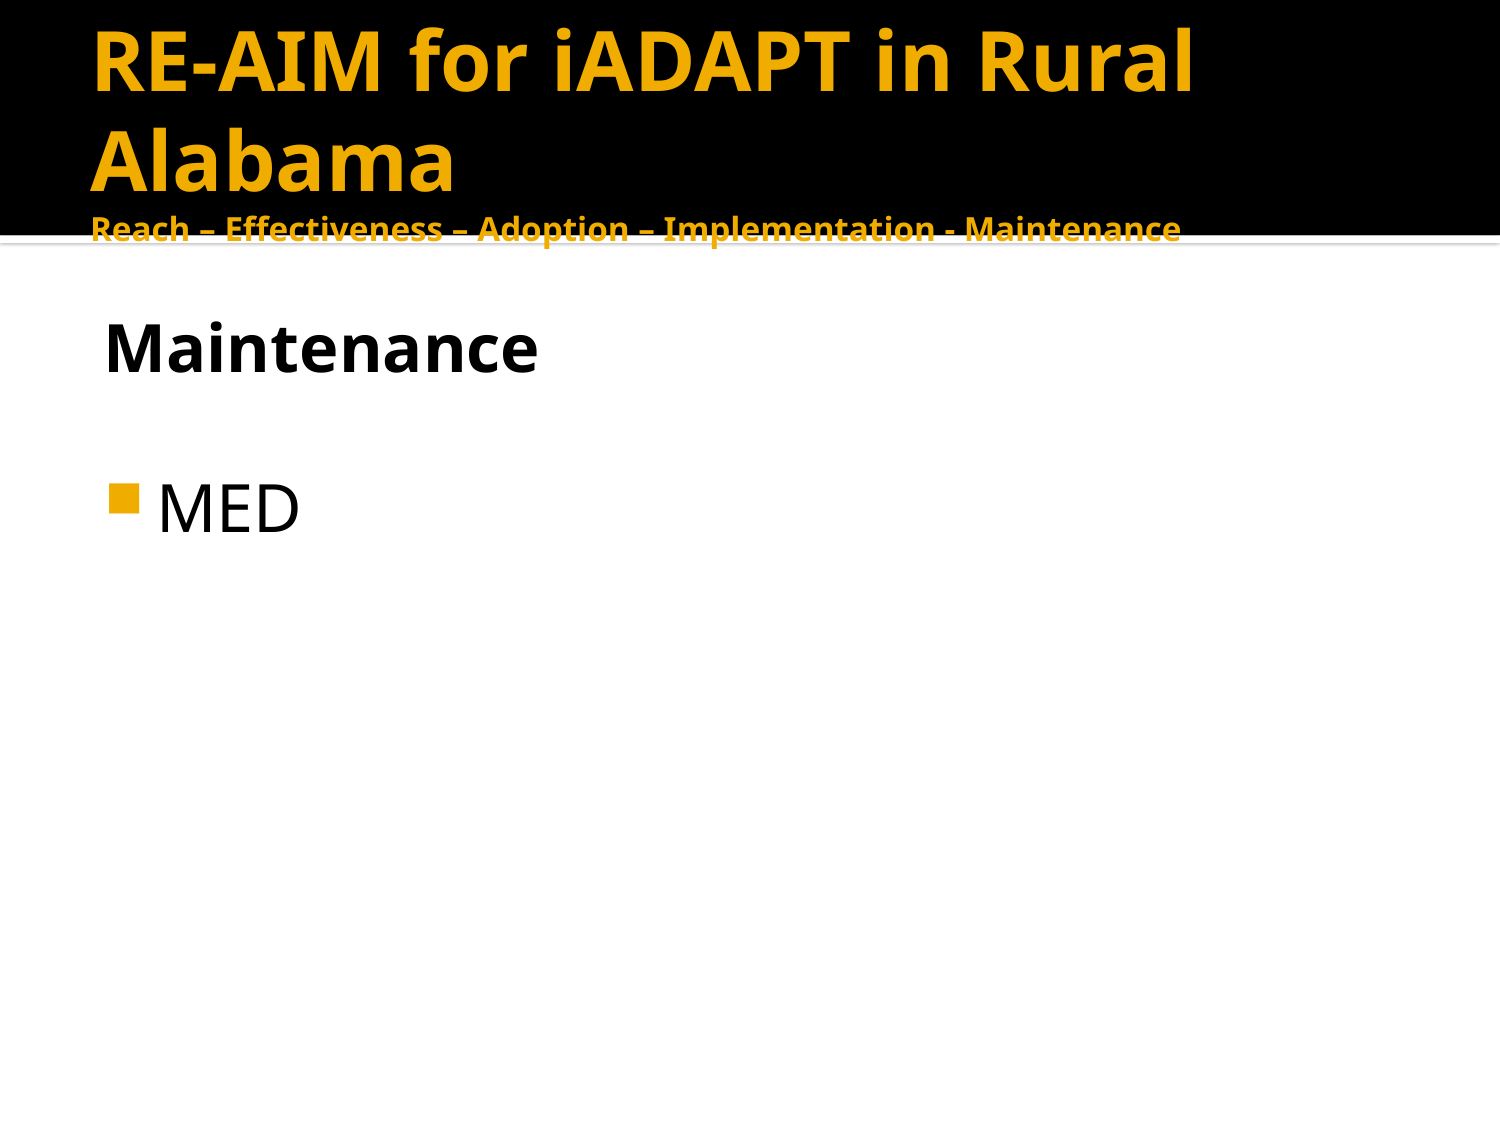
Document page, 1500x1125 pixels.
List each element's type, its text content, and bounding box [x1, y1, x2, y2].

list Maintenance MED [75, 291, 1425, 1050]
title RE-AIM for iADAPT in Rural Alabama Reach – Effectiveness – Adoption – Implementation - Maintenance [75, 25, 1425, 231]
